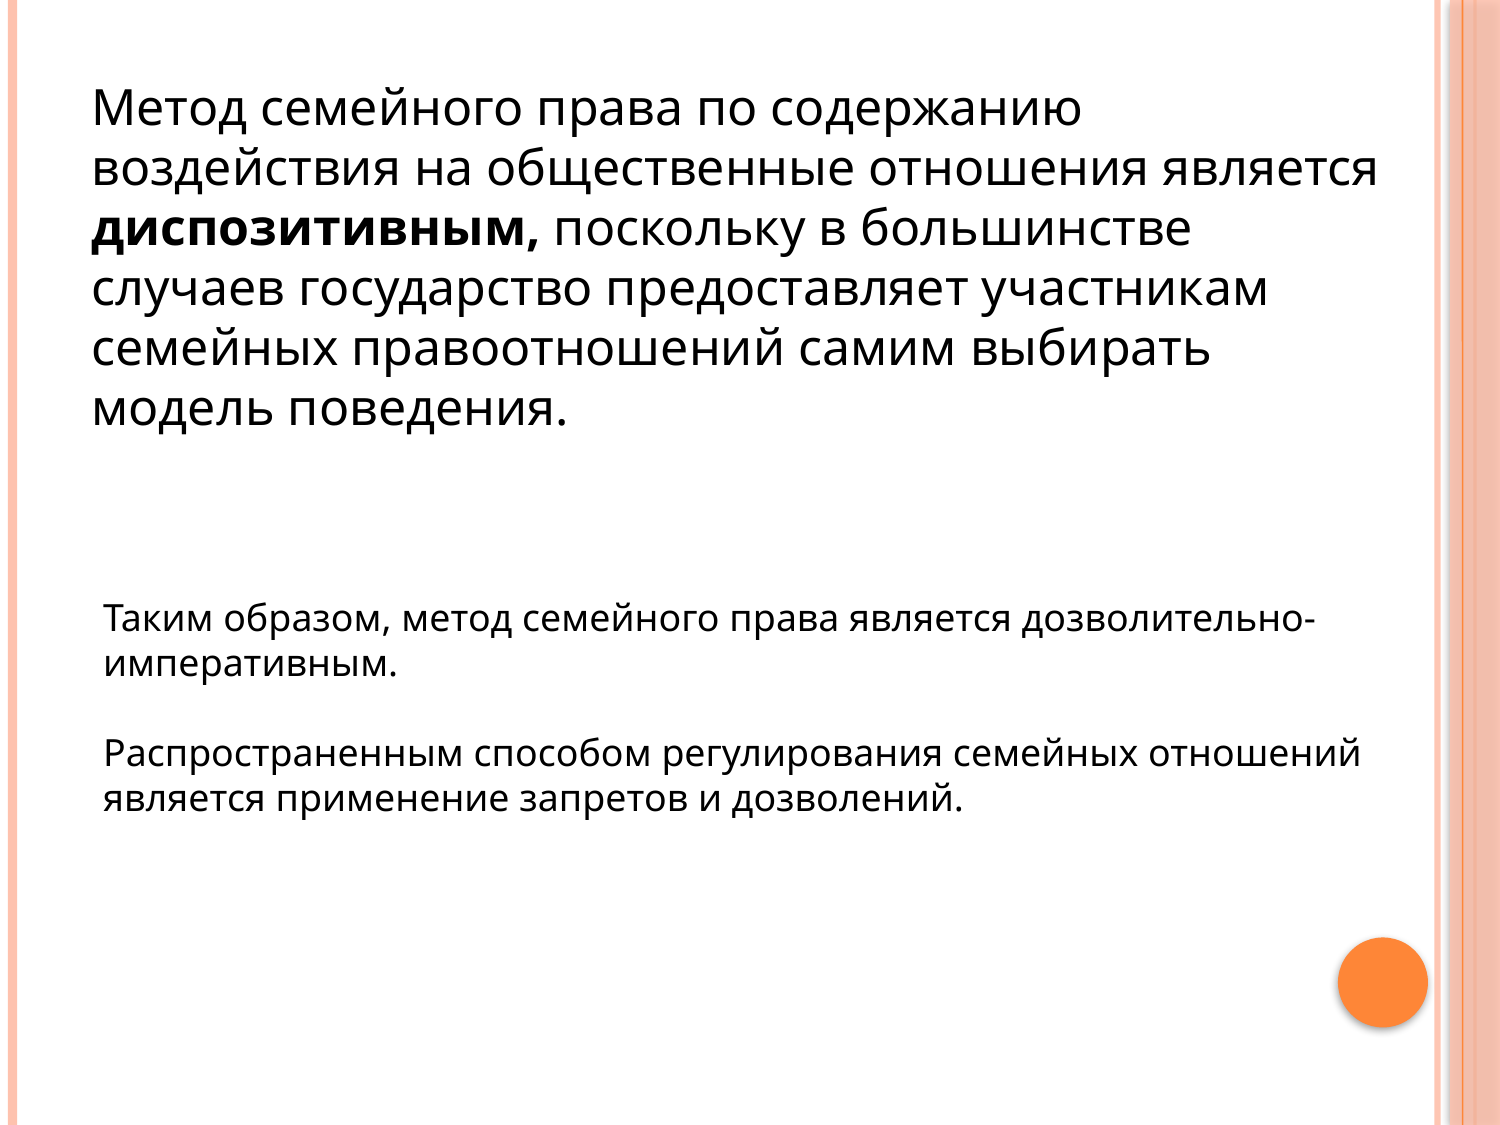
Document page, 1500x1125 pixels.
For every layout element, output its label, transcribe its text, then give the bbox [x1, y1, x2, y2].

text_box Таким образом, метод семейного права является дозволительно-импе­ративным. Распространенным способом регулирования семейных отношений яв­ляется применение запретов и дозволений. [88, 586, 1400, 826]
text_box Метод семейного права по содержанию воздействия на общественные отношения является диспозитивным, поскольку в большинстве случаев го­сударство предоставляет участникам семейных правоотношений самим выбирать модель поведения. [76, 68, 1400, 444]
